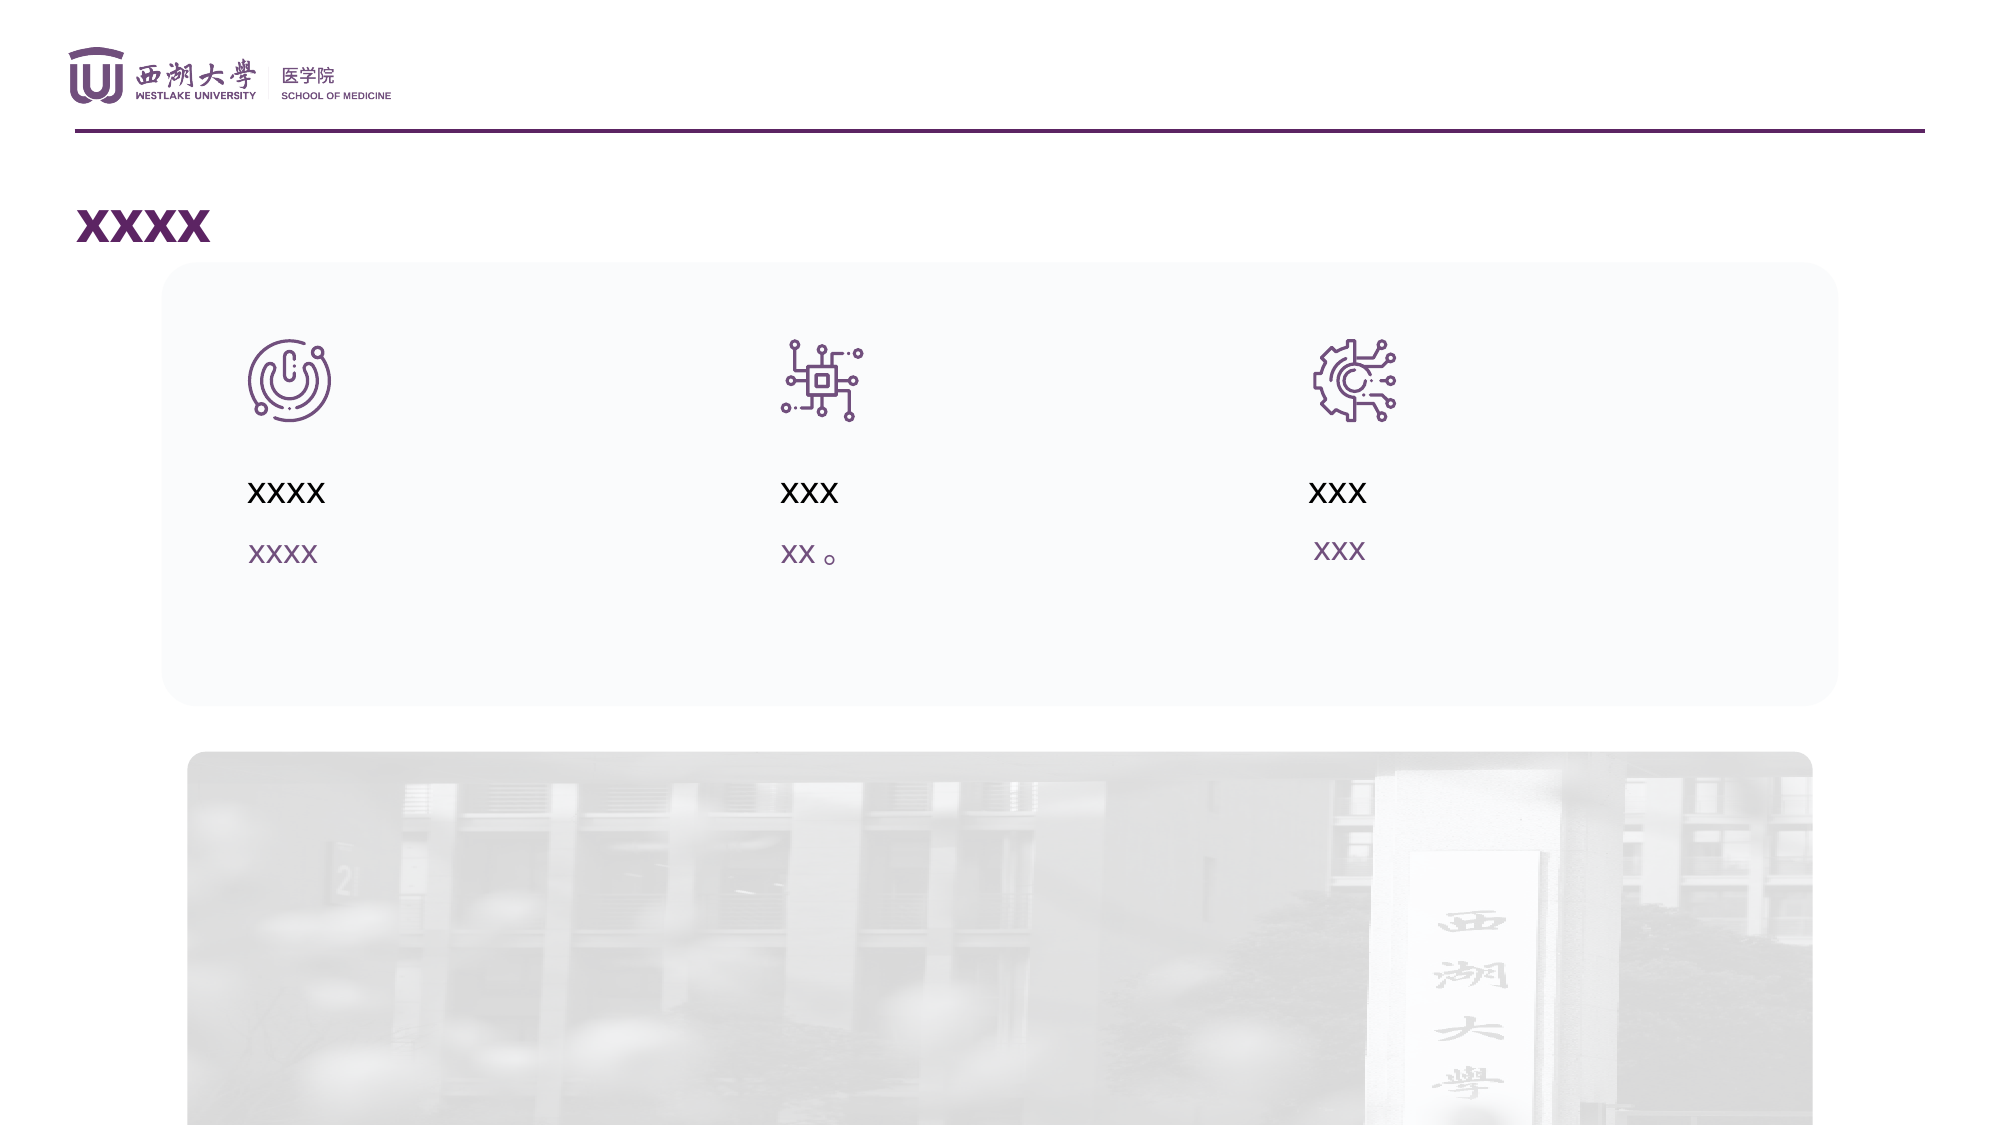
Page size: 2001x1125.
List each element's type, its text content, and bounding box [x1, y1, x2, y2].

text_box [1313, 339, 1397, 423]
text_box xx。 [780, 522, 1206, 571]
text_box xxx [1313, 522, 1739, 567]
text_box xxx [1308, 466, 1368, 512]
text_box xxx [779, 466, 839, 512]
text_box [780, 339, 864, 423]
text_box xxxx [246, 466, 326, 512]
text_box [160, 261, 1840, 708]
picture [68, 47, 391, 104]
text_box [187, 751, 1813, 1125]
text_box xxxx [248, 522, 674, 571]
text_box xxxx [61, 176, 227, 262]
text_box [247, 339, 331, 423]
